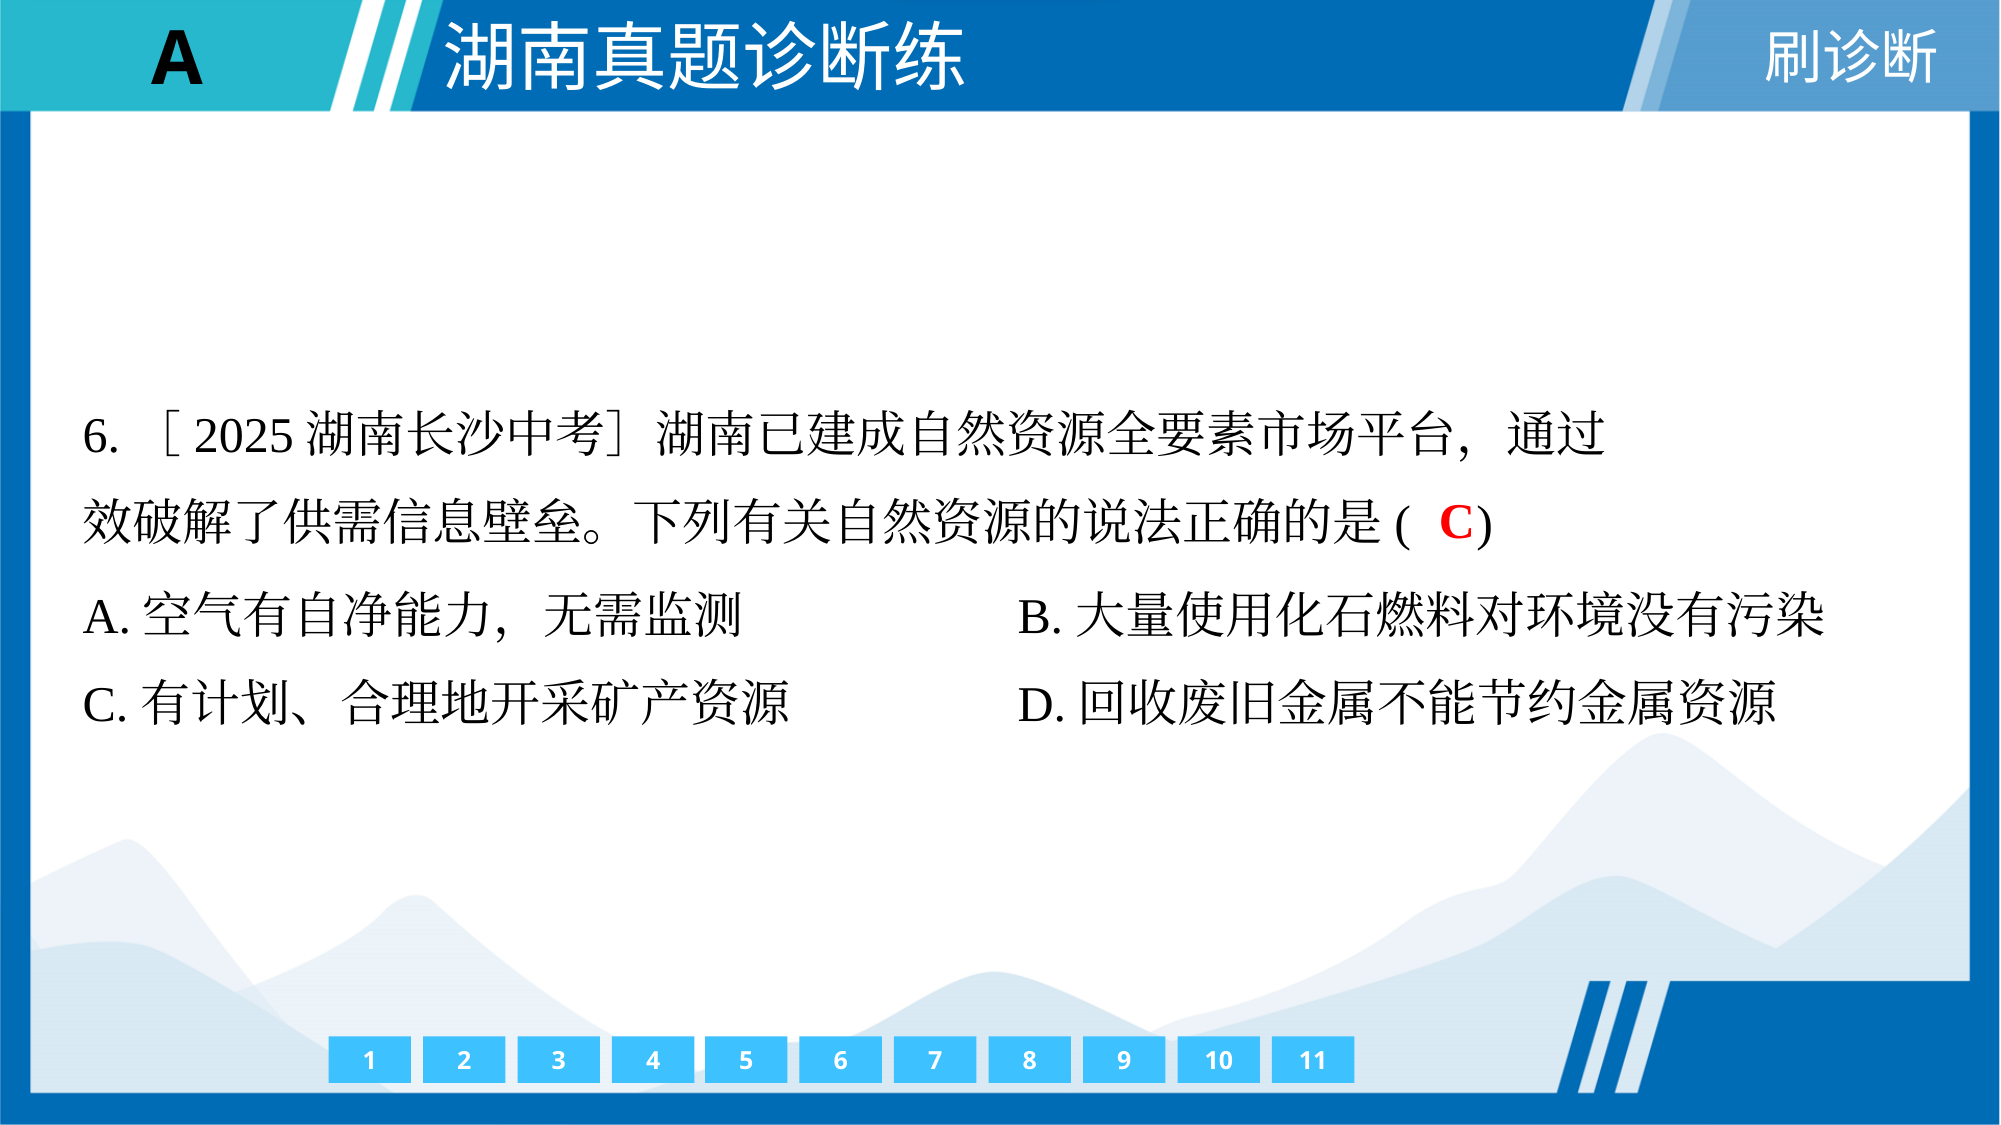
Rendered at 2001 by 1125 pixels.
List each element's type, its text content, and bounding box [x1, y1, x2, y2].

picture [0, 0, 2000, 1125]
text_box C [1420, 461, 1493, 540]
text_box A.空气有自净能力，无需监测 B.大量使用化石燃料对环境没有污染 C.有计划、合理地开采矿产资源 D.回收废旧金属不能节约金属资源 [82, 552, 1917, 722]
